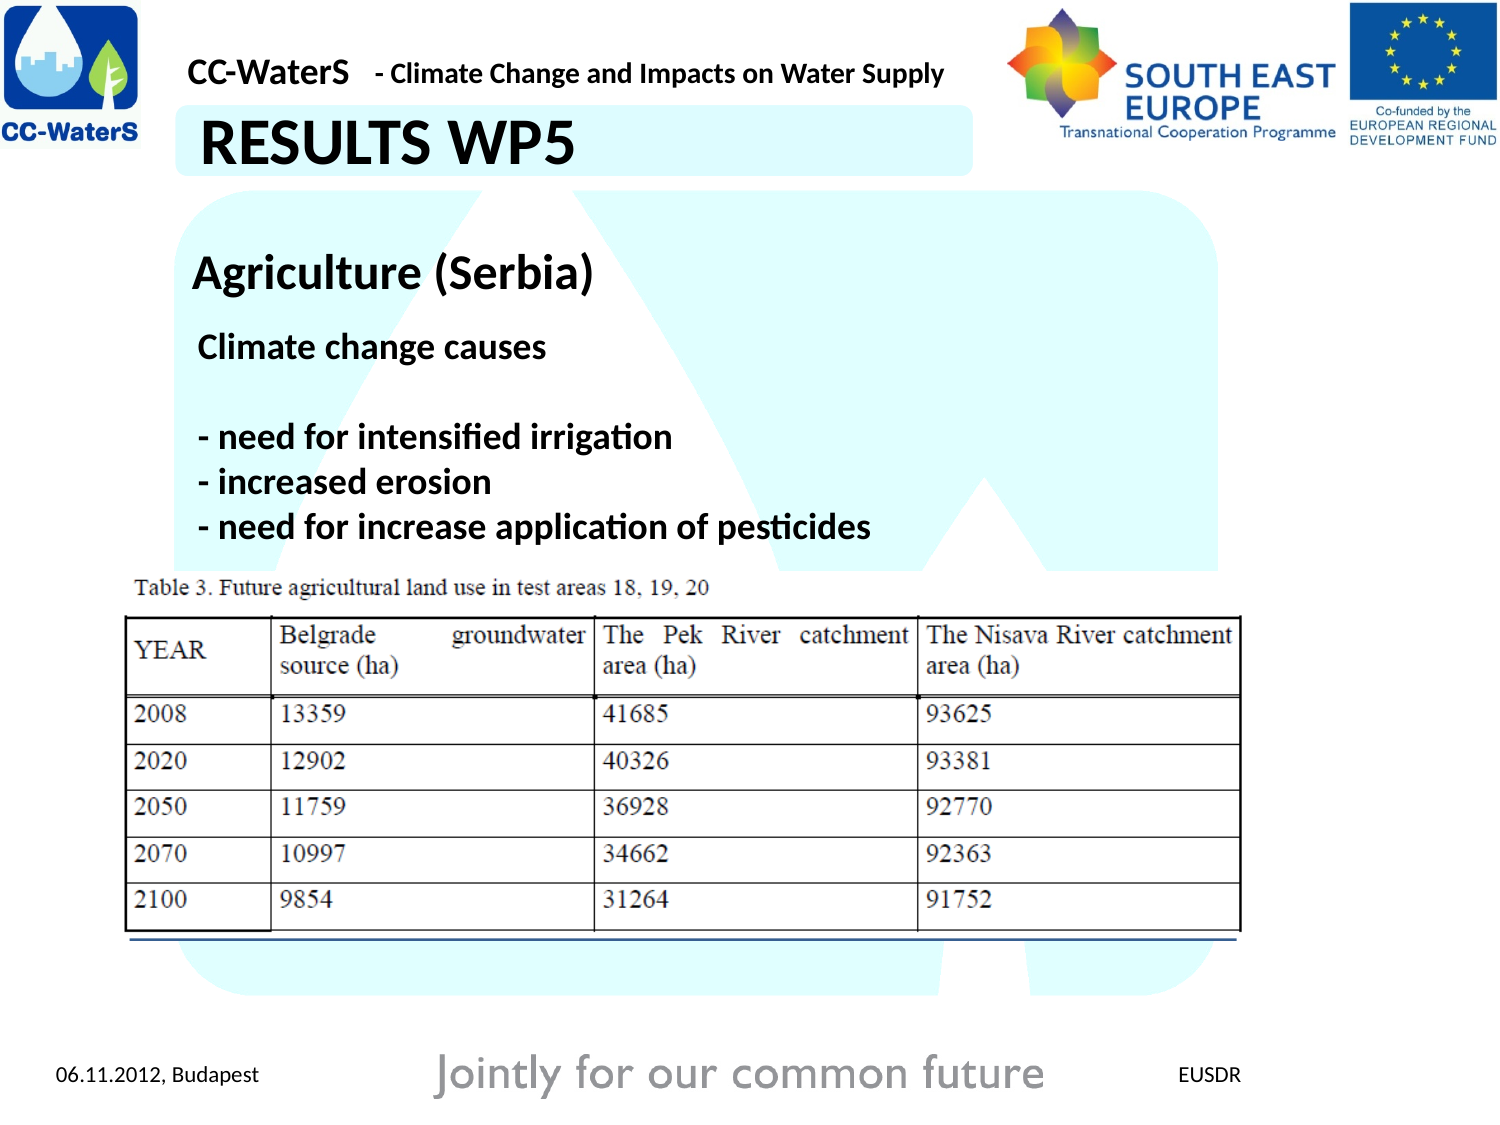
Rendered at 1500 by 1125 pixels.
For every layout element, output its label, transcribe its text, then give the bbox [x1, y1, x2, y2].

picture [111, 571, 1252, 941]
picture [0, 0, 141, 149]
picture [1347, 0, 1500, 148]
text_box Climate change causes - need for intensified irrigation - increased erosion - need for increase application of pesticides [183, 314, 1176, 554]
picture [433, 1054, 1043, 1099]
text_box Agriculture (Serbia) [177, 231, 1447, 307]
picture [1007, 8, 1336, 141]
text_box RESULTS WP5 [185, 90, 593, 185]
